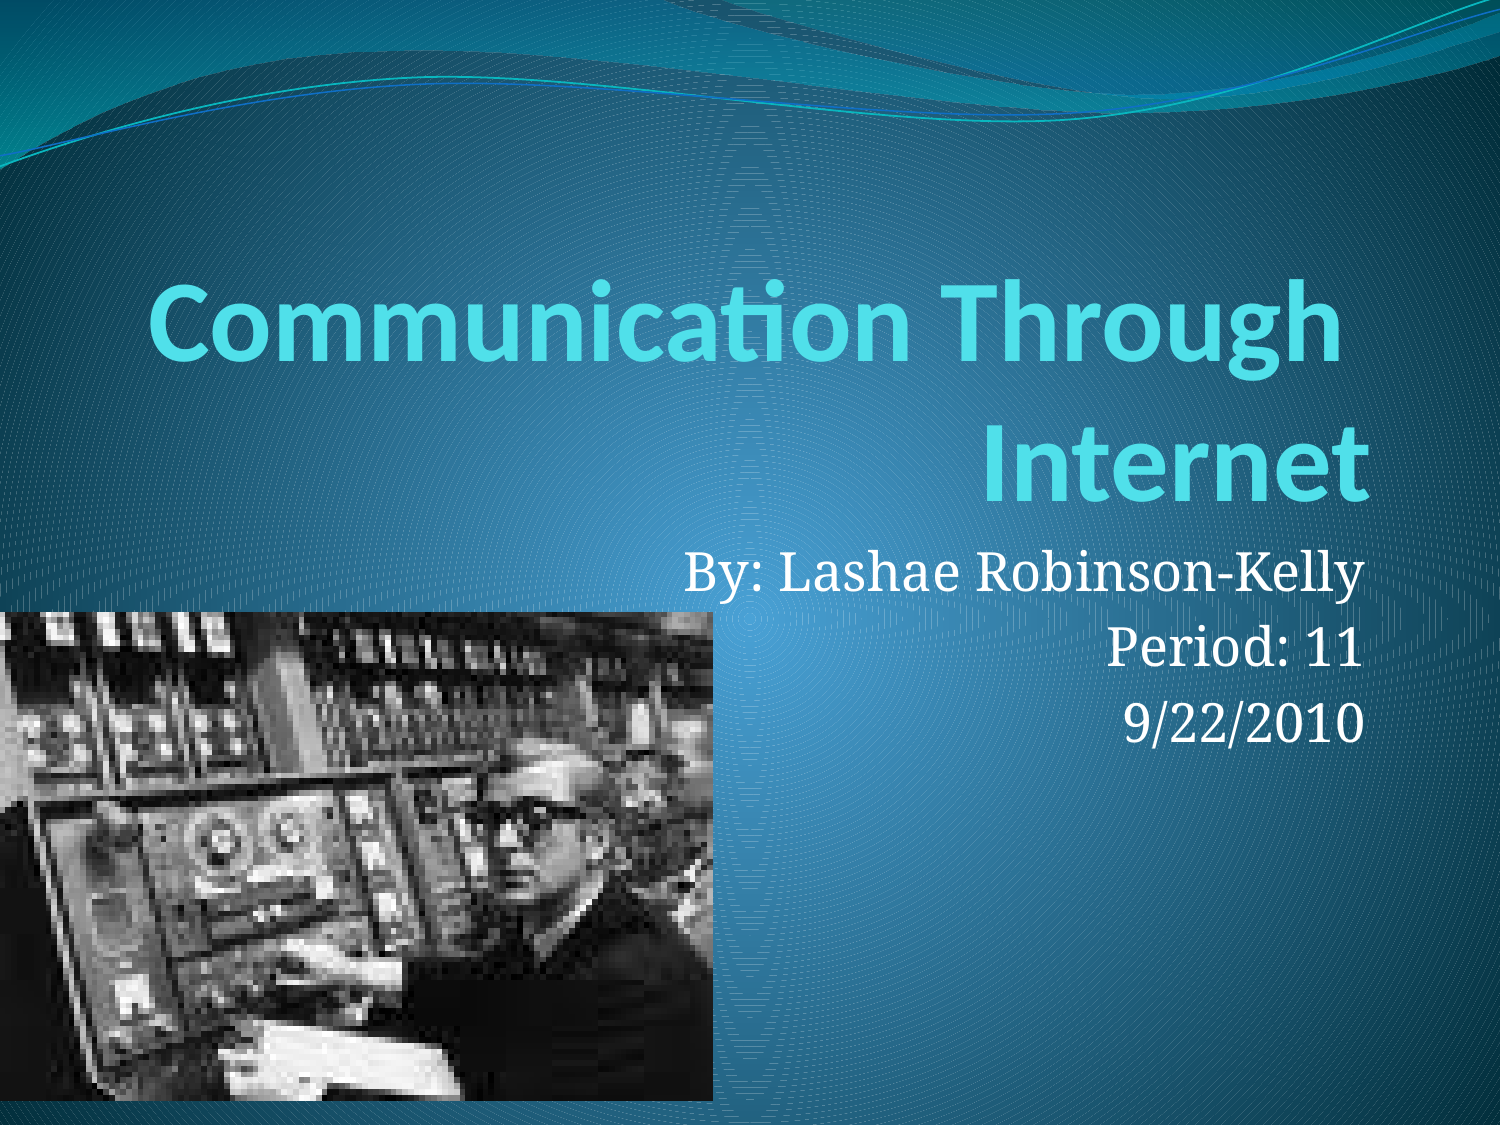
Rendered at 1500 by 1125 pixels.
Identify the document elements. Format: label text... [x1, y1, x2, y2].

title Communication Through Internet [87, 224, 1376, 525]
picture [0, 612, 713, 1102]
subtitle By: Lashae Robinson-Kelly Period: 11 9/22/2010 [87, 529, 1376, 818]
